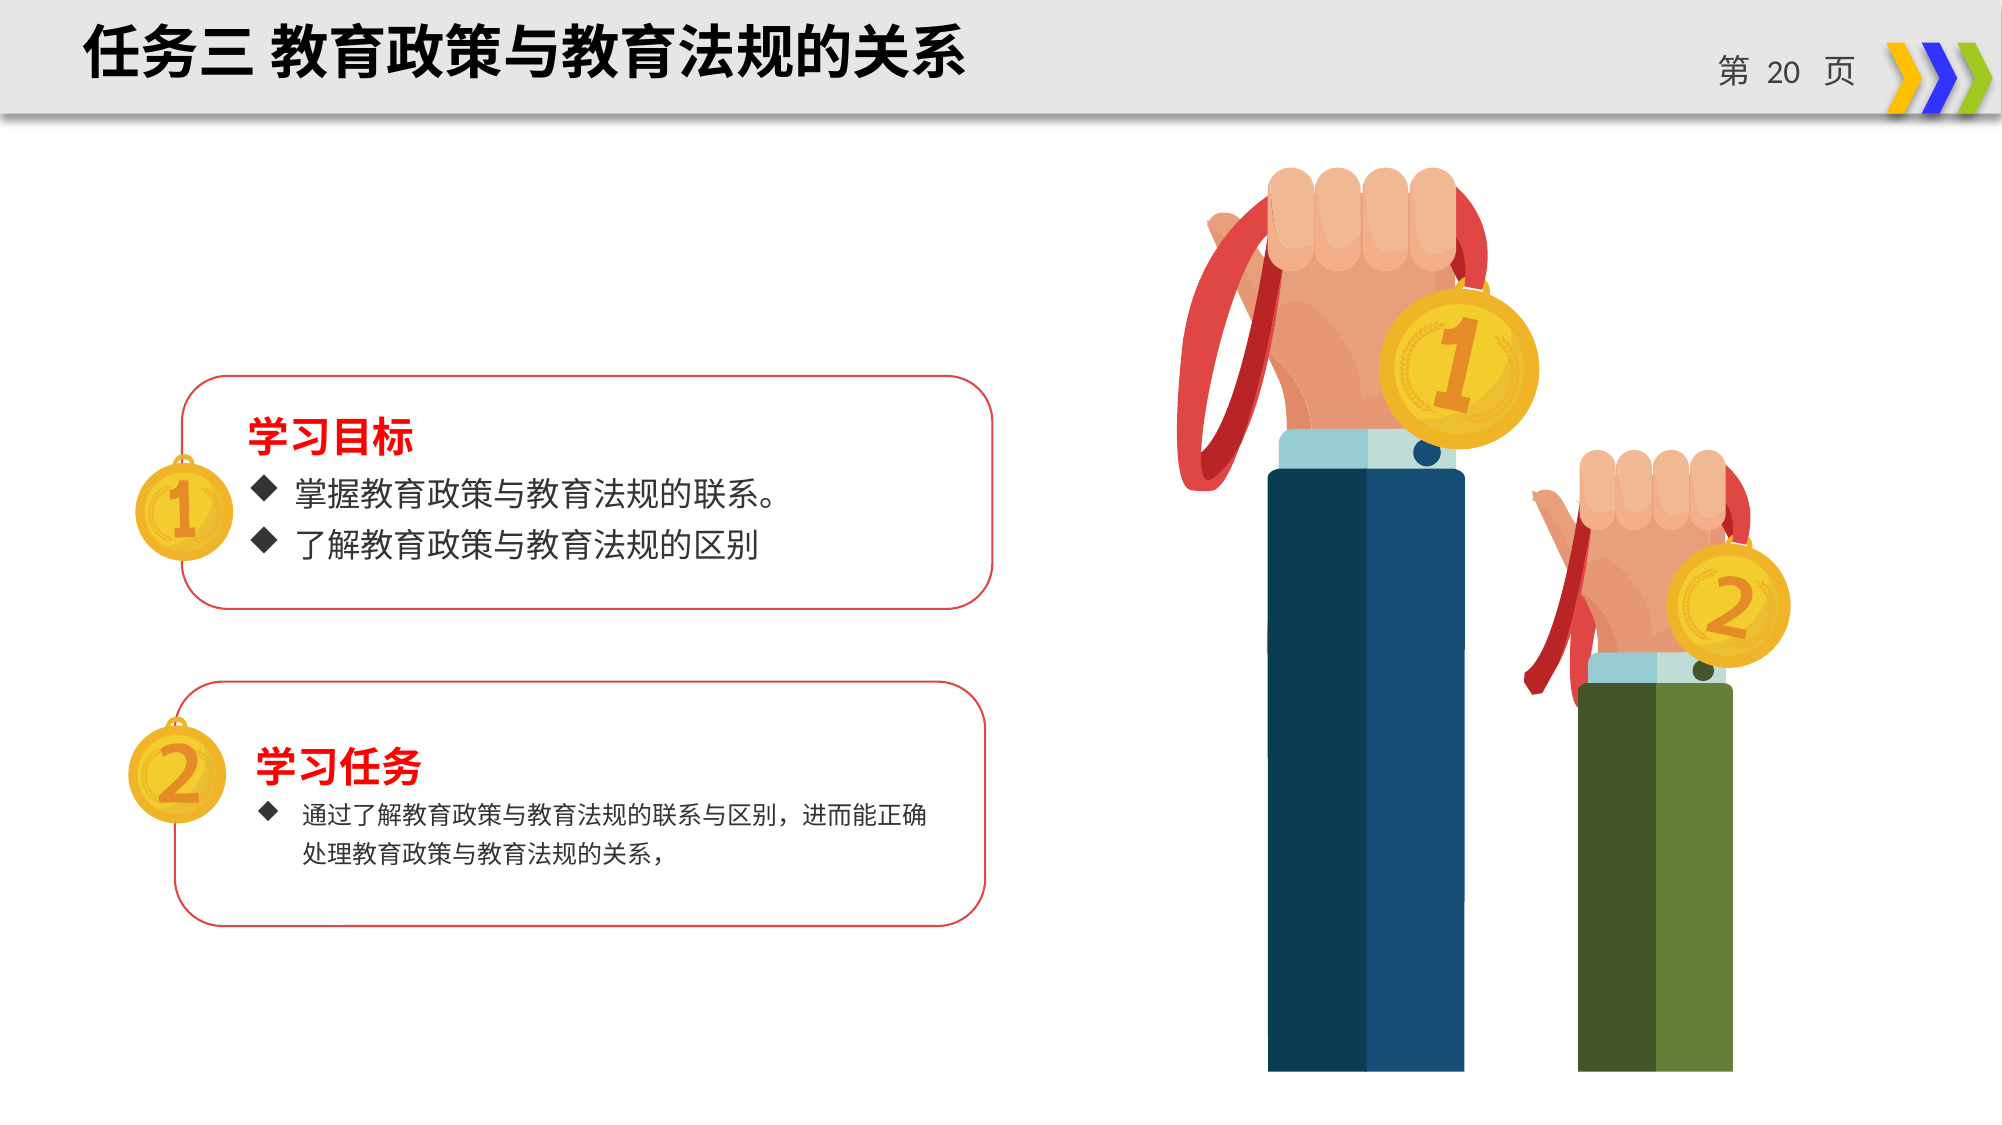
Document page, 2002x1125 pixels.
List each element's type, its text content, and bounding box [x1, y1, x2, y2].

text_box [1523, 449, 1791, 1072]
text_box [127, 681, 986, 927]
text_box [1163, 167, 1540, 1072]
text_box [134, 375, 993, 610]
text_box 任务三 教育政策与教育法规的关系 [67, 7, 1008, 93]
